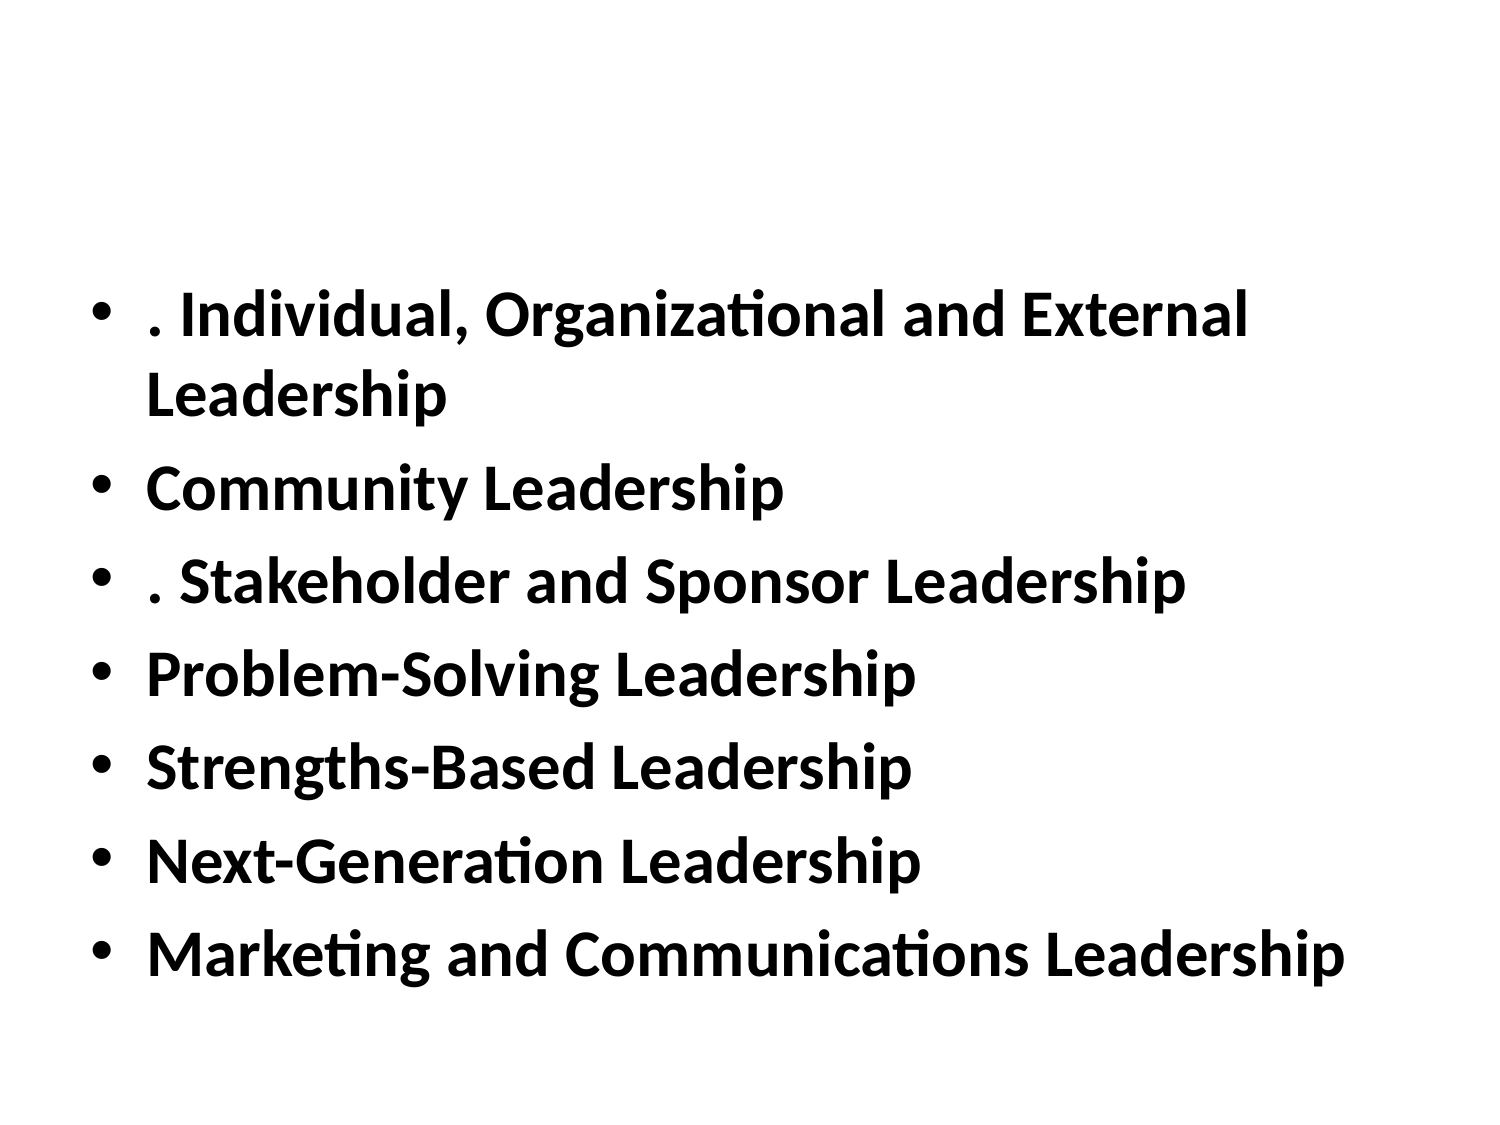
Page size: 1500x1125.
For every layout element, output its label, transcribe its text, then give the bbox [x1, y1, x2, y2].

list . Individual, Organizational and External Leadership Community Leadership . Stakeholder and Sponsor Leadership Problem-Solving Leadership Strengths-Based Leadership Next-Generation Leadership Marketing and Communications Leadership [75, 262, 1425, 1050]
